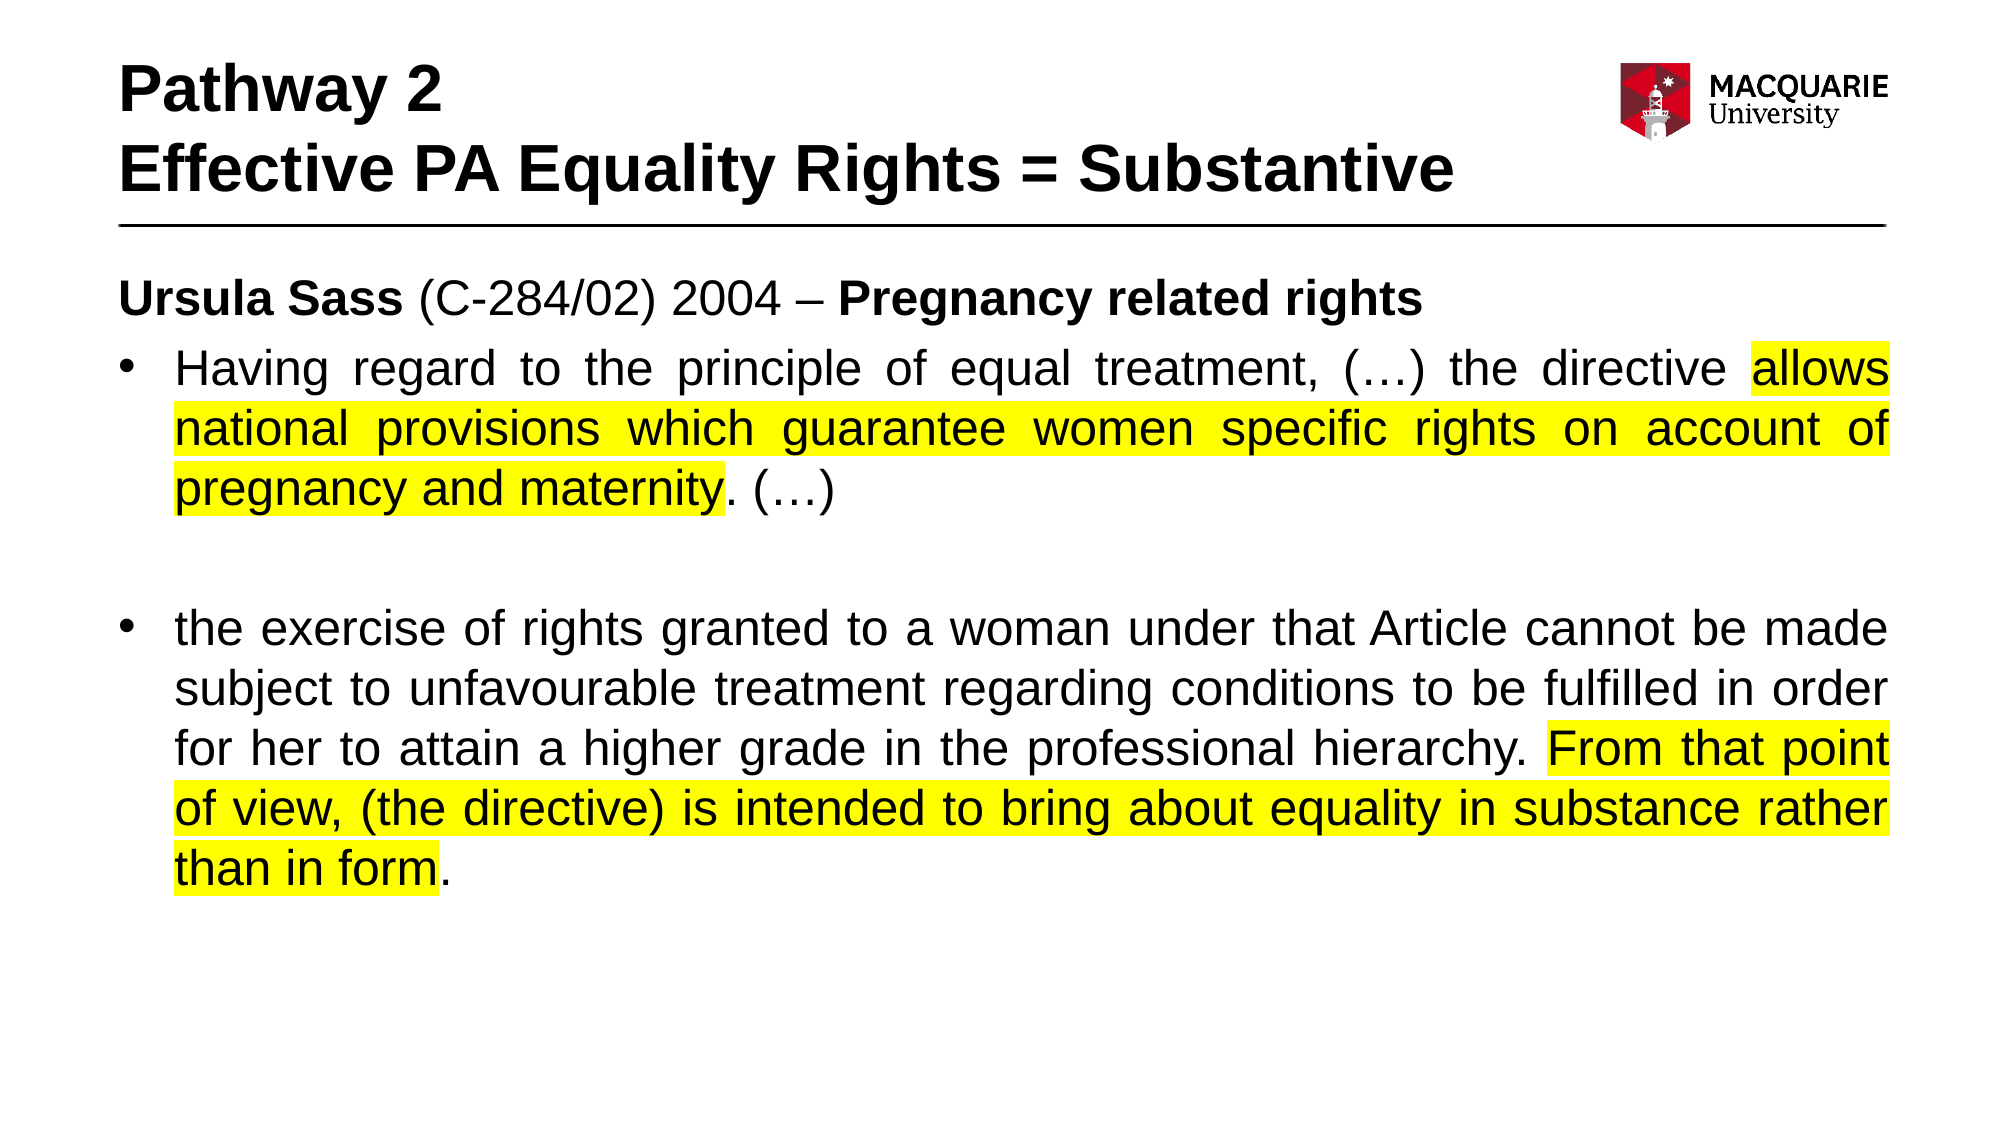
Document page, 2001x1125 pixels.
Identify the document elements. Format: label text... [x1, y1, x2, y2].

title Pathway 2 Effective PA Equality Rights = Substantive [118, 45, 1557, 213]
picture [1586, 35, 1922, 161]
list Ursula Sass (C-284/02) 2004 – Pregnancy related rights Having regard to the principle of equal treatment, (…) the directive allows national provisions which guarantee women specific rights on account of pregnancy and maternity. (…) the exercise of rights granted to a woman under that Article cannot be made subject to unfavourable treatment regarding conditions to be fulfilled in order for her to attain a higher grade in the professional hierarchy. From that point of view, (the directive) is intended to bring about equality in substance rather than in form. [118, 265, 1890, 1063]
